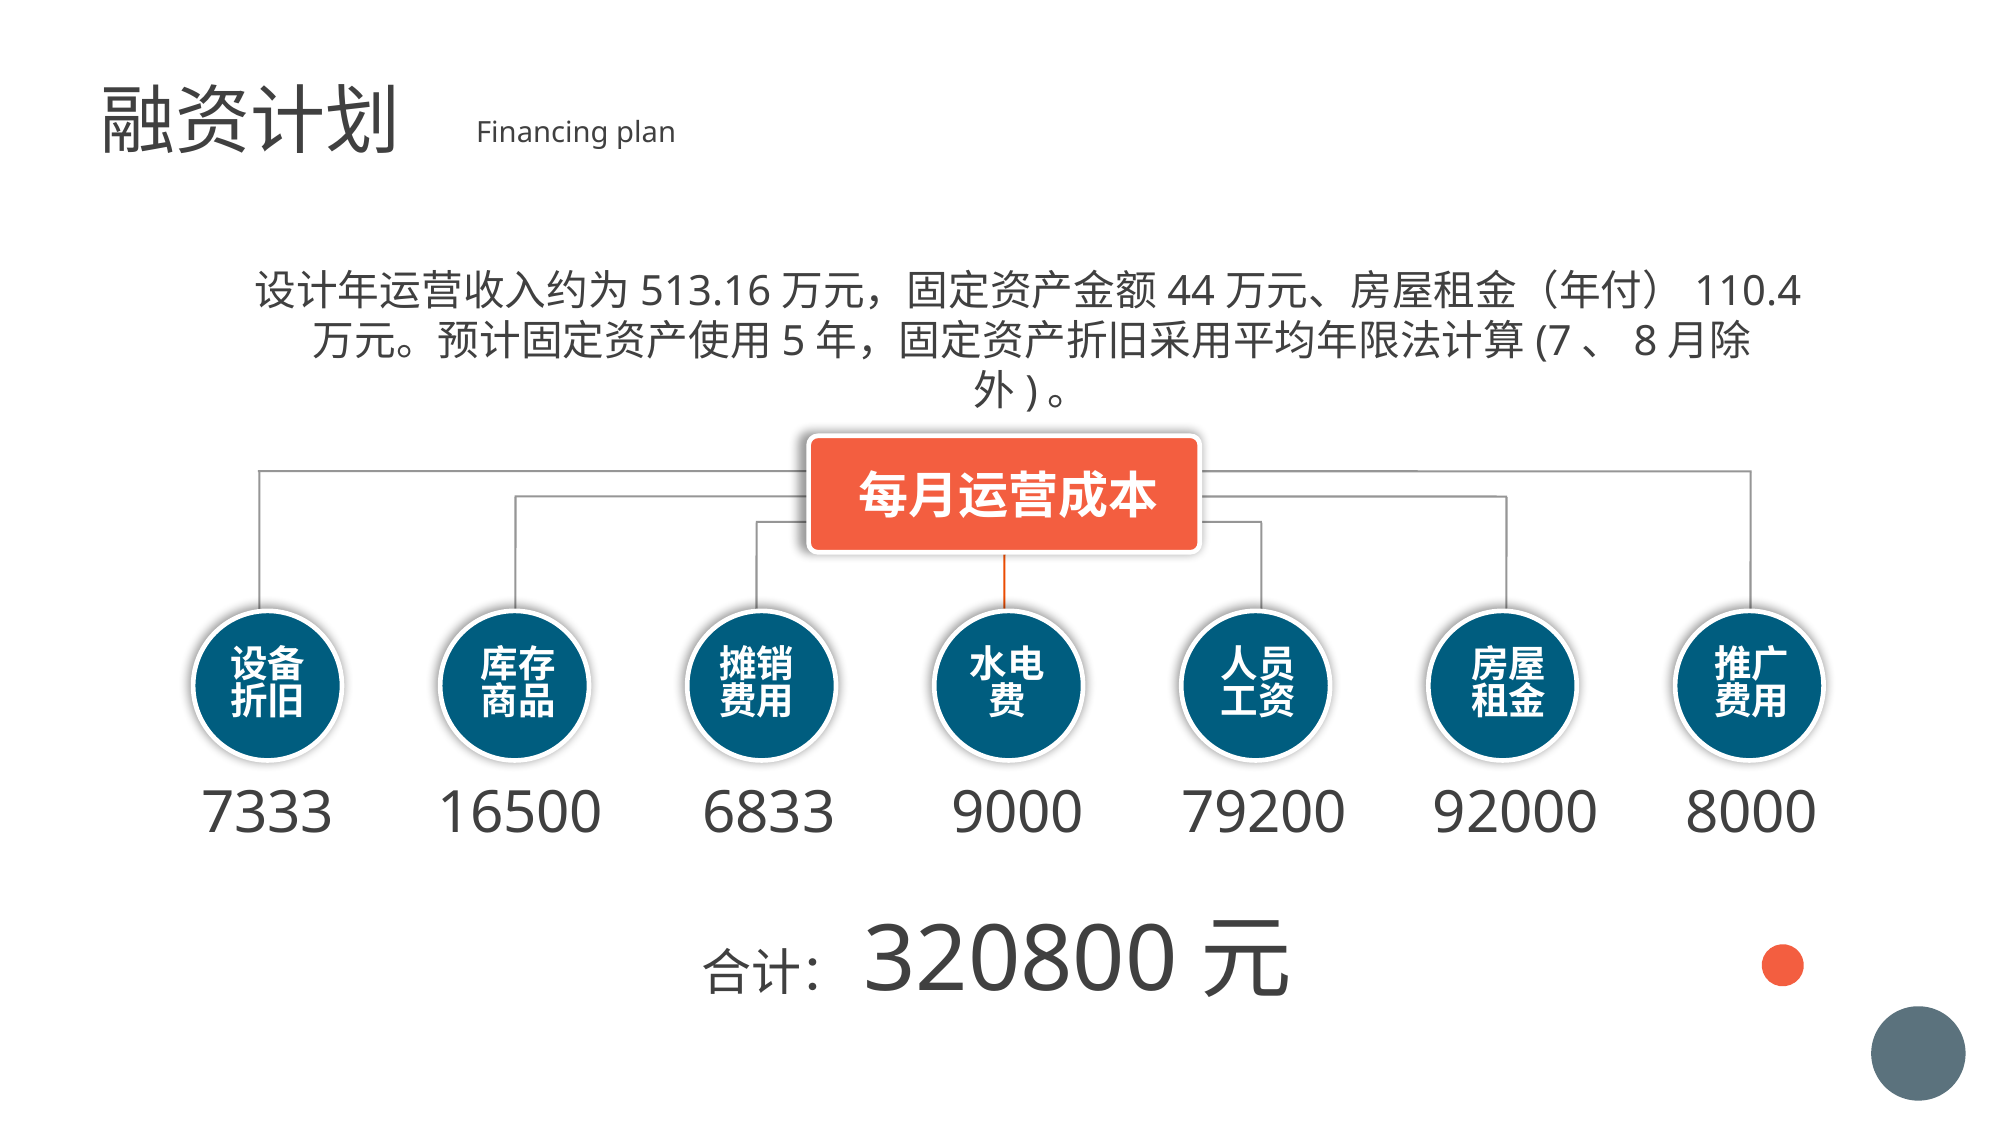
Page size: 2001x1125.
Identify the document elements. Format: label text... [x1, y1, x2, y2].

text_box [1199, 471, 1752, 612]
text_box 摊销费用 [701, 640, 813, 730]
text_box 水电费 [951, 640, 1064, 730]
text_box [1760, 943, 1805, 988]
text_box [1870, 1005, 1967, 1102]
text_box 设计年运营收入约为513.16万元，固定资产金额44万元、房屋租金（年付）110.4万元。预计固定资产使用5年，固定资产折旧采用平均年限法计算(7、8月除外)。 [239, 256, 1824, 421]
text_box [934, 610, 1084, 761]
text_box 92000 [1418, 798, 1614, 852]
text_box 合计：320800元 [686, 964, 1307, 1017]
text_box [1199, 612, 1508, 616]
text_box [1428, 612, 1563, 761]
text_box [1181, 616, 1331, 761]
text_box 人员工资 [1202, 640, 1315, 730]
text_box Financing plan [461, 105, 857, 156]
text_box [440, 611, 590, 761]
text_box [193, 611, 342, 761]
text_box 9000 [936, 798, 1099, 852]
text_box 16500 [422, 798, 619, 852]
text_box [1675, 610, 1824, 761]
text_box [808, 435, 1200, 553]
text_box [701, 616, 837, 761]
text_box 7333 [186, 798, 349, 852]
text_box 设备折旧 [211, 640, 324, 730]
text_box 8000 [1670, 798, 1833, 852]
text_box 79200 [1166, 798, 1363, 852]
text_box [257, 471, 808, 611]
text_box [1565, 645, 1577, 727]
text_box 库存商品 [462, 640, 575, 730]
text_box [514, 611, 808, 616]
text_box 推广费用 [1695, 640, 1808, 730]
text_box [687, 642, 701, 729]
text_box 融资计划 [86, 65, 582, 171]
text_box 房屋租金 [1452, 640, 1565, 730]
text_box 6833 [687, 798, 851, 852]
text_box 每月运营成本 [843, 456, 1174, 531]
